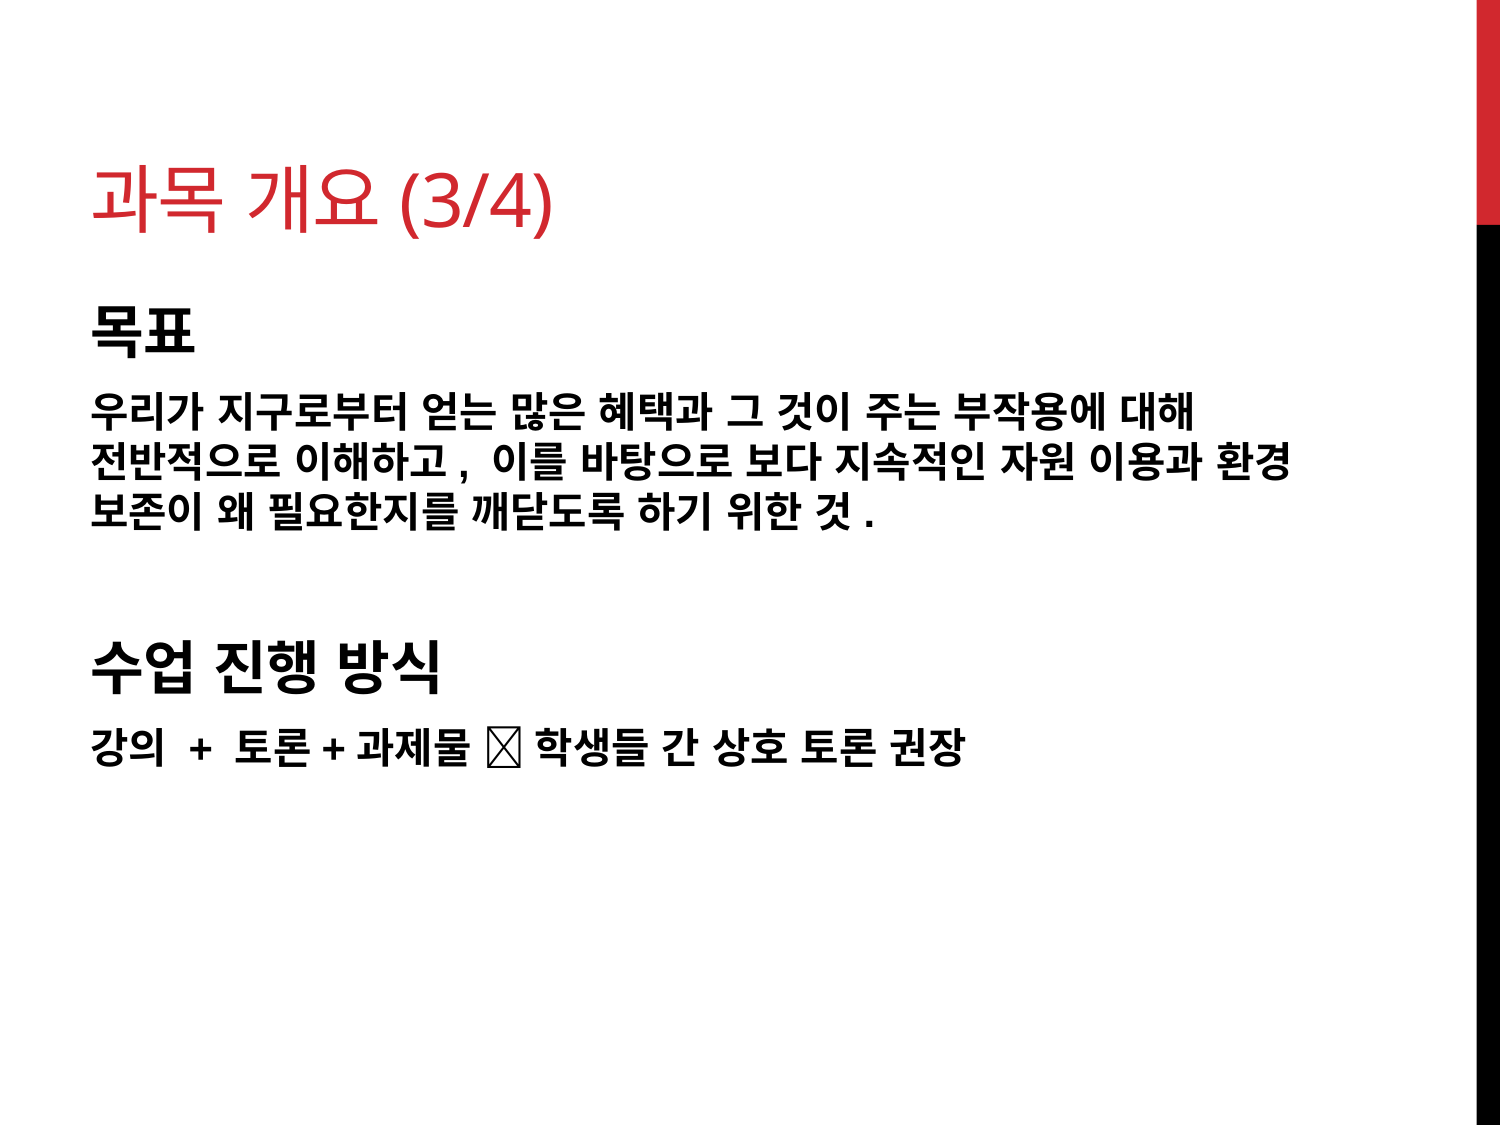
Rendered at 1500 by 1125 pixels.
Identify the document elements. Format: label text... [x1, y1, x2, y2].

list 목표 우리가 지구로부터 얻는 많은 혜택과 그 것이 주는 부작용에 대해 전반적으로 이해하고, 이를 바탕으로 보다 지속적인 자원 이용과 환경 보존이 왜 필요한지를 깨닫도록 하기 위한 것. 수업 진행 방식 강의 + 토론+과제물  학생들 간 상호 토론 권장 [75, 287, 1325, 1005]
title 과목 개요(3/4) [75, 25, 1025, 250]
